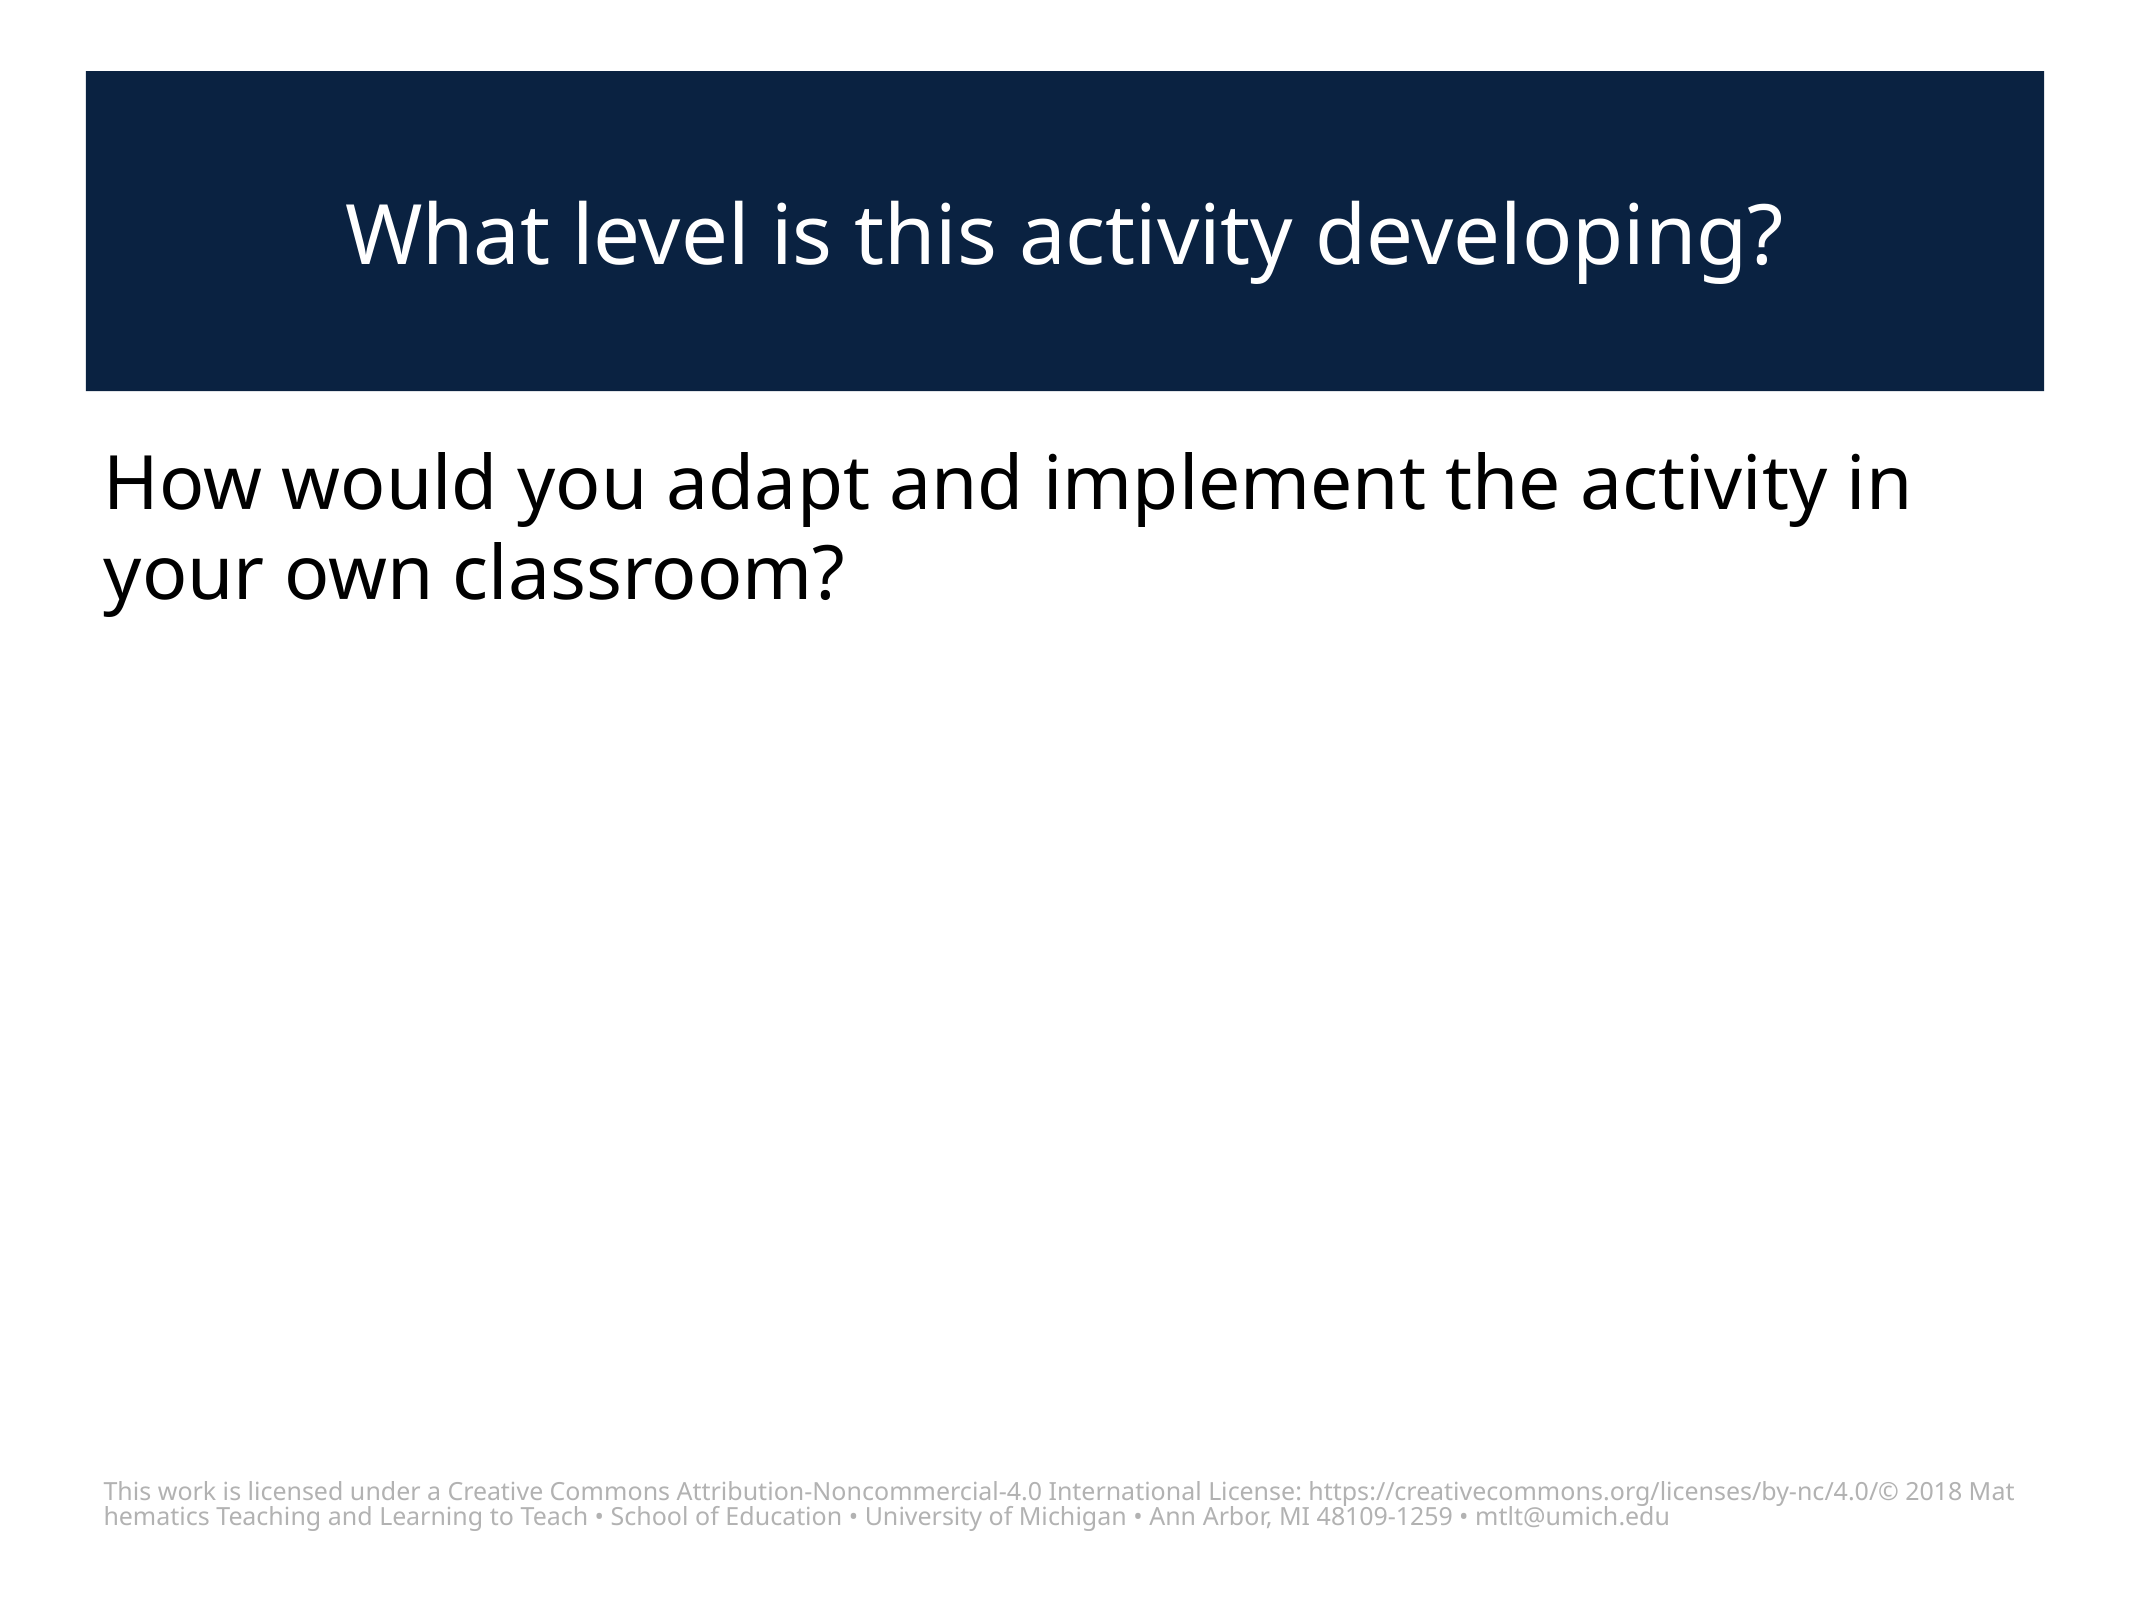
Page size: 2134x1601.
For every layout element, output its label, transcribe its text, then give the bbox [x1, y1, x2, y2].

list How would you adapt and implement the activity in your own classroom? [88, 426, 2045, 1430]
footer This work is licensed under a Creative Commons Attribution-Noncommercial-4.0 International License: https://creativecommons.org/licenses/by-nc/4.0/ © 2018 Mathematics Teaching and Learning to Teach • School of Education • University of Michigan • Ann Arbor, MI 48109-1259 • mtlt@umich.edu [88, 1436, 2045, 1548]
title What level is this activity developing? [85, 71, 2045, 392]
